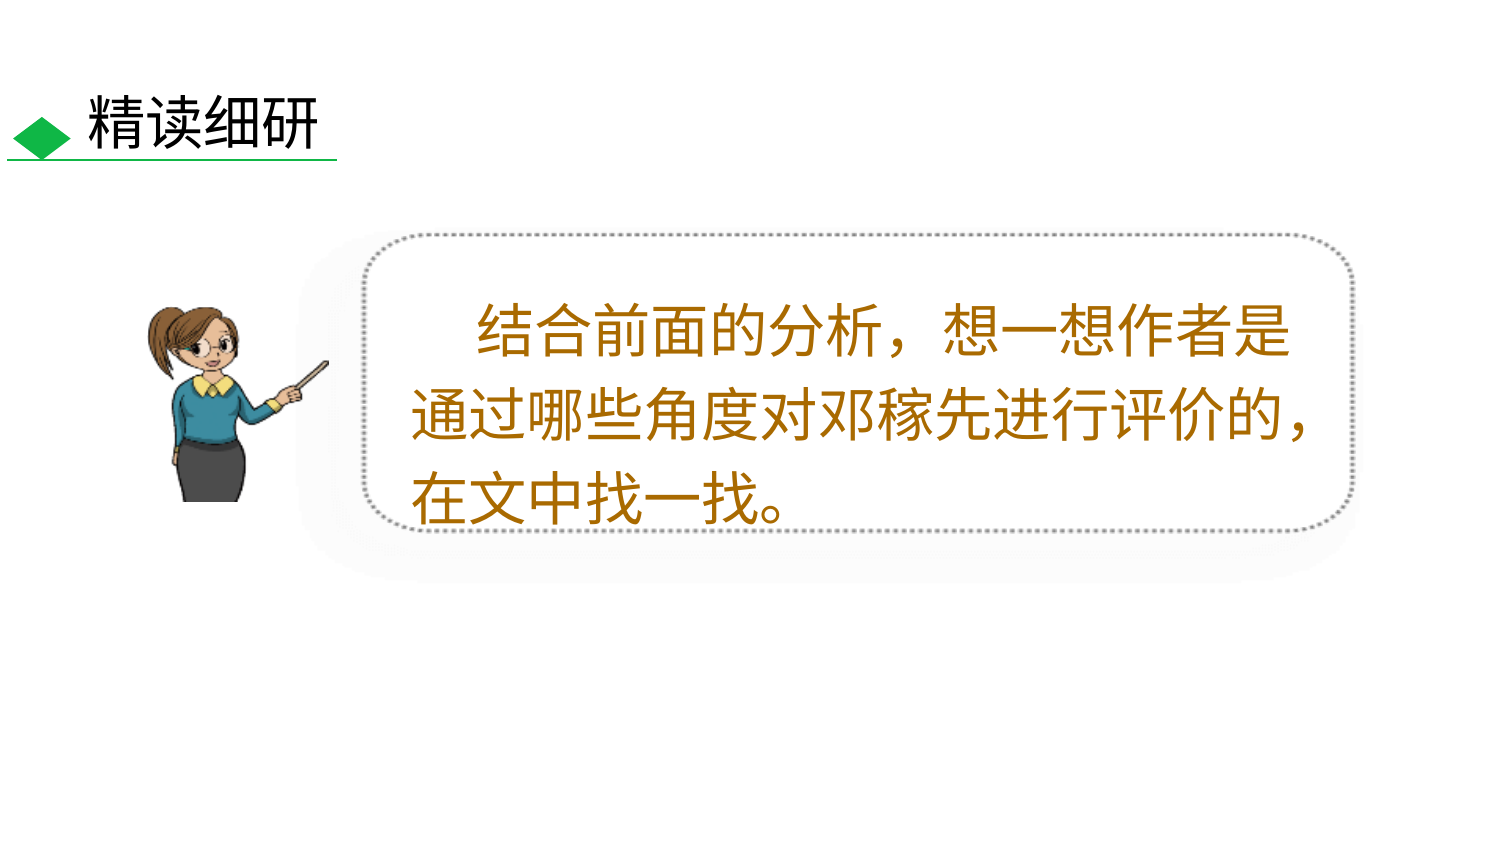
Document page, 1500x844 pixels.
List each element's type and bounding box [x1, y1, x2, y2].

picture [147, 199, 1398, 609]
text_box [7, 79, 337, 166]
